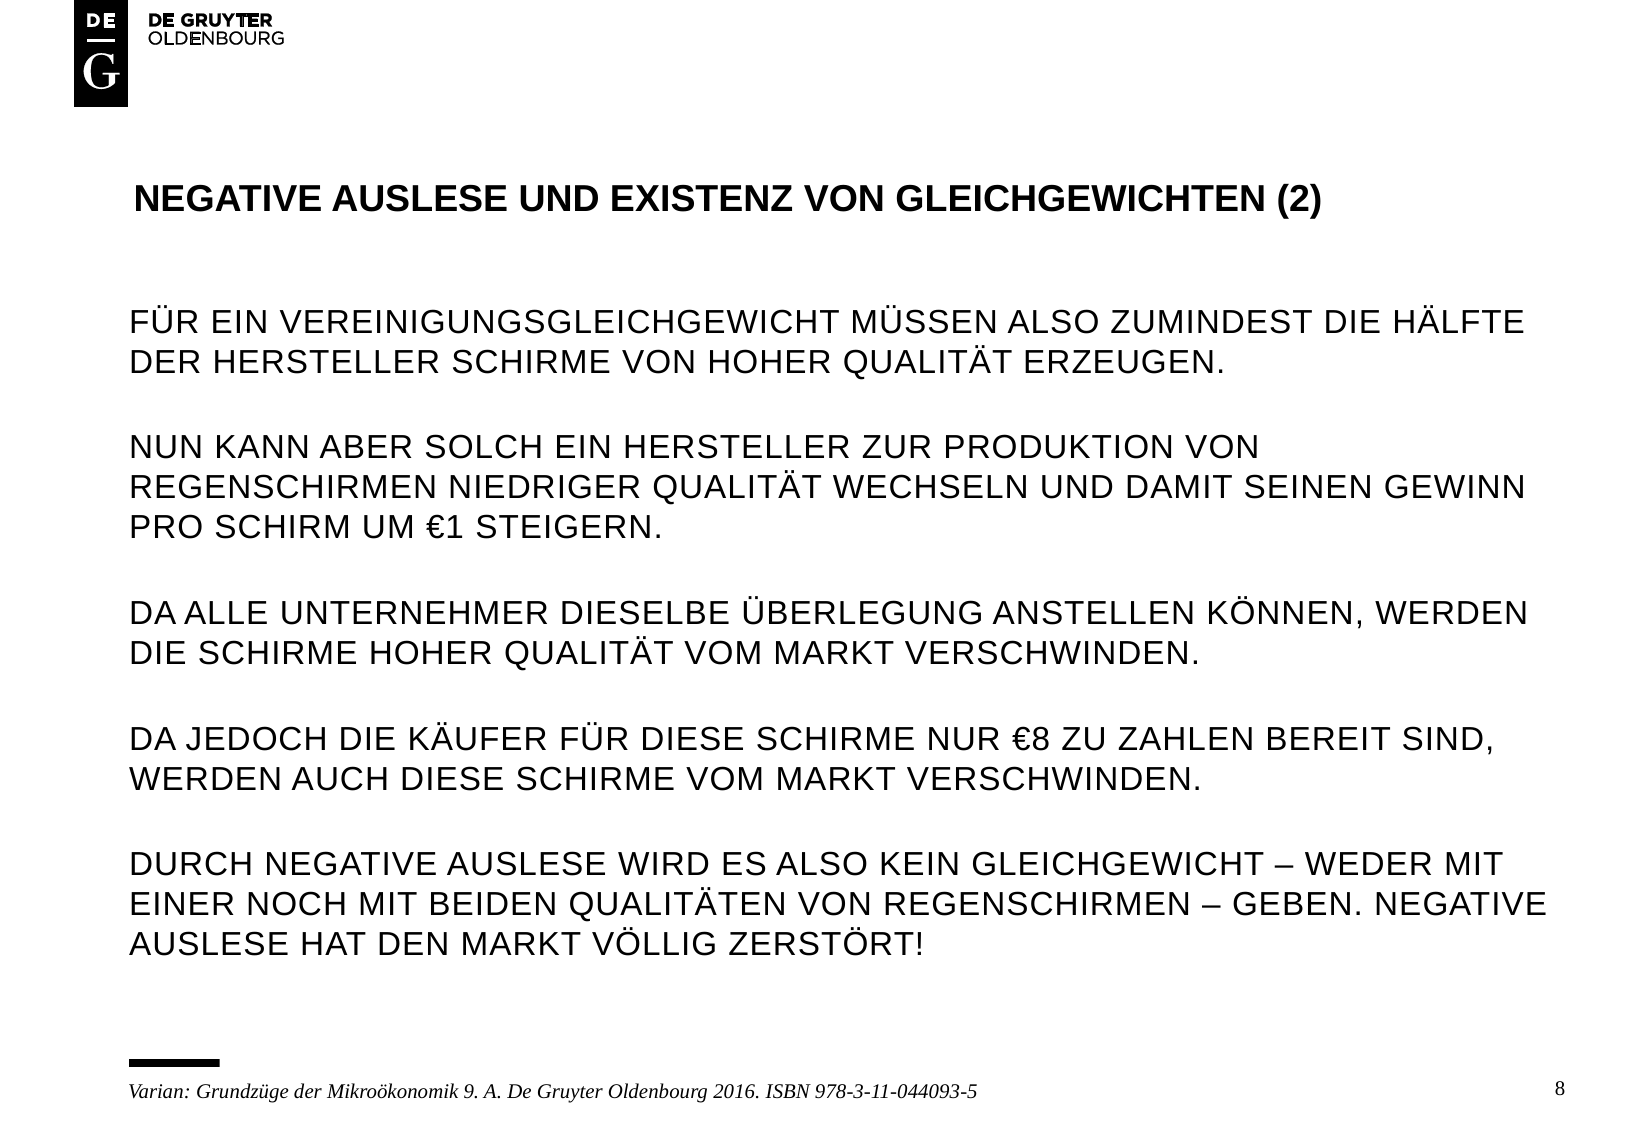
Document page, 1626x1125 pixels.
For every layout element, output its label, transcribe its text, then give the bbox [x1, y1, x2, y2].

slide_number 8 [1554, 1074, 1614, 1104]
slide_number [128, 1077, 1539, 1108]
title NEGATIVE AUSLESE UND Existenz von gleichgewichten (2) [133, 173, 1560, 231]
list Für ein vereinigungsgleichgewicht müssen also zumindest die Hälfte der hersteller schirme von hoher qualität erzeugen. Nun kann aber solch ein hersteller zur produktion von regenschirmen niedrIger qualität wechseln und damit seinen gewinn pro schirm um €1 steigern. Da alle unternehmer dieselbe überlegung anstellen können, werden die schirme hoher qualität vom markt verschwinden. Da jedoch die käufer für diese schirme nur €8 zu zahlen bereit sind, werden auch diese schirme vom markt verschwinden. Durch negative auslese wird es also kein gleichgewicht – weder mit einer noch mit beiden qualitäten von regenschirmen – geben. Negative auslese hat den markt völlig zerstört! [129, 299, 1556, 983]
